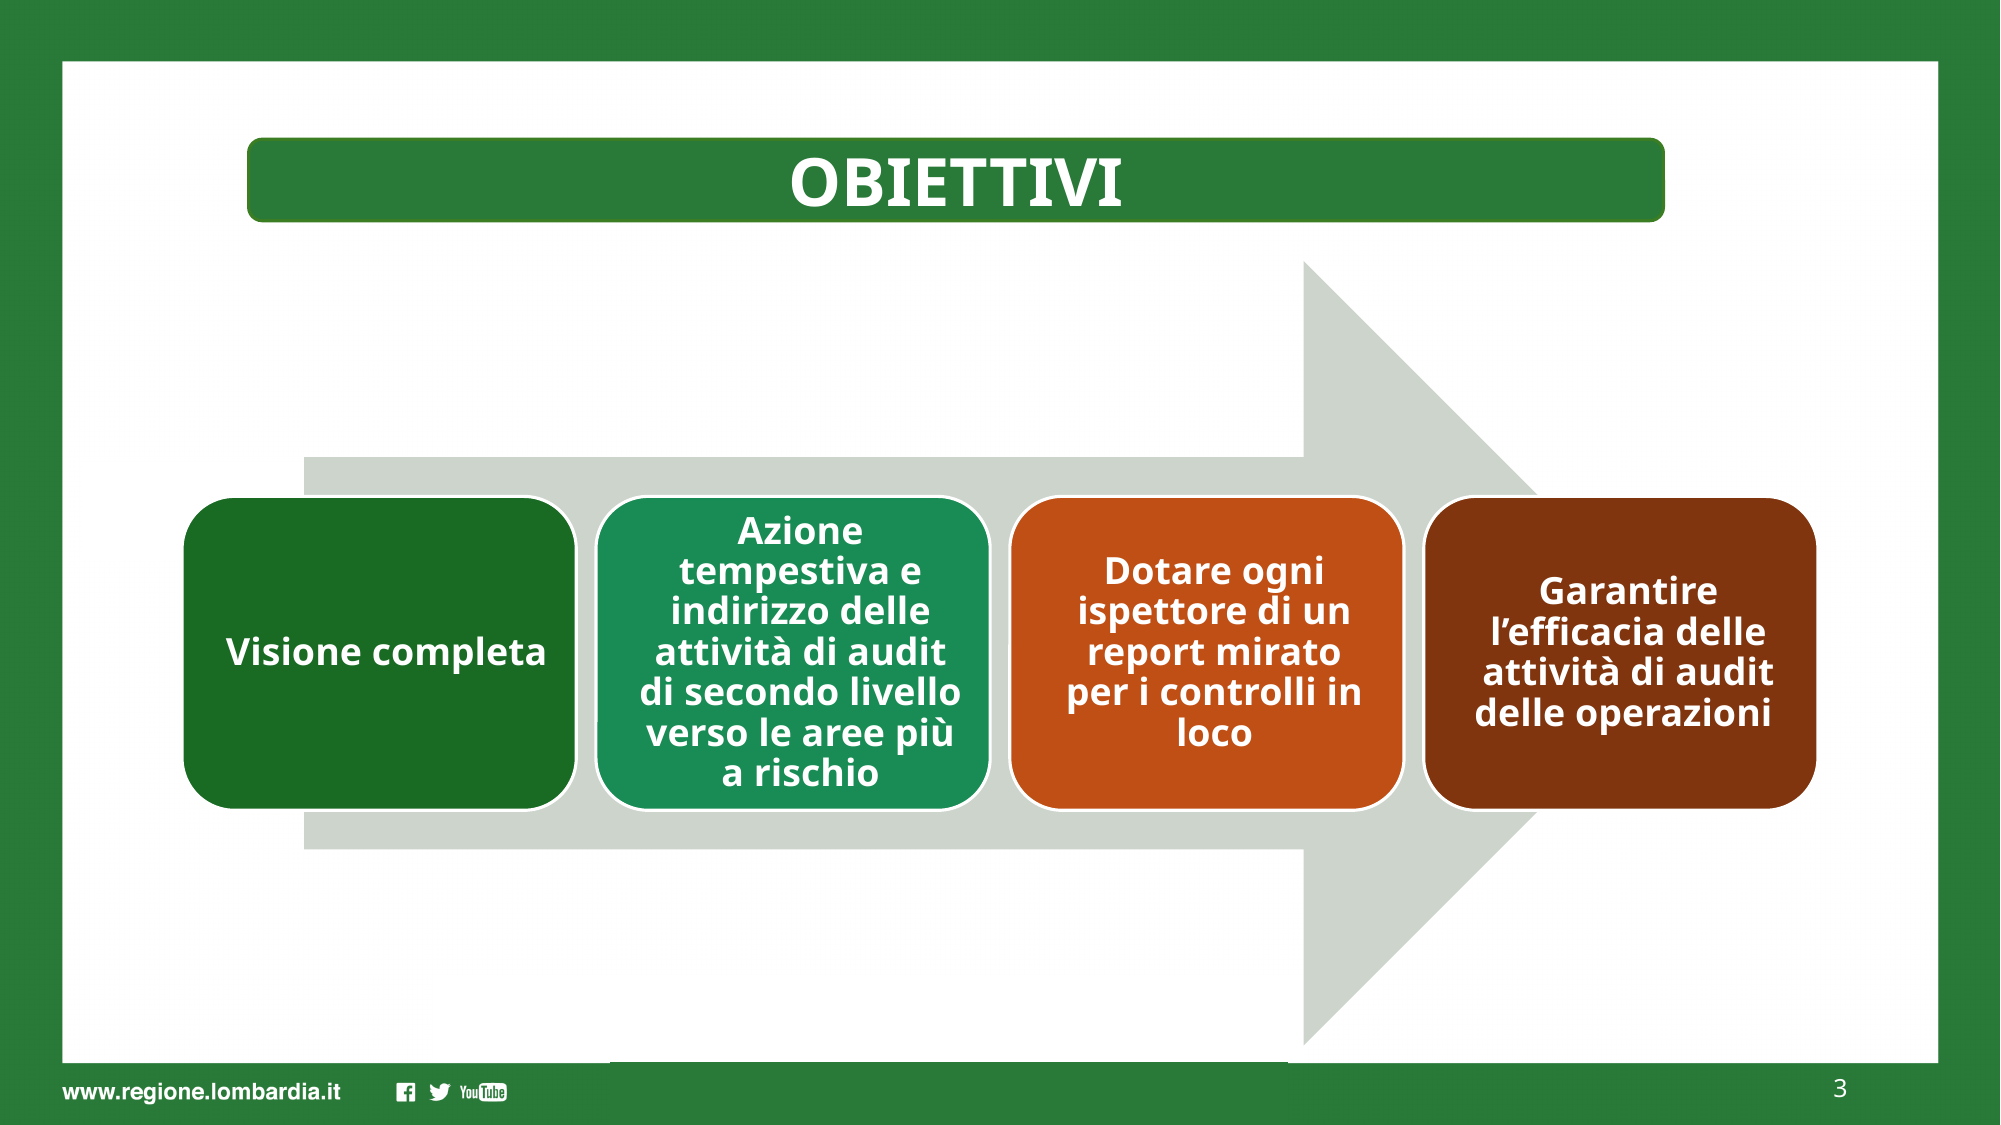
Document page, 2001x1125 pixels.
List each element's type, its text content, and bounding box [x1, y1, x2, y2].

slide_number 3 [1412, 1060, 1863, 1120]
text_box OBIETTIVI [247, 137, 1666, 223]
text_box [180, 260, 1820, 1047]
picture [0, 0, 2000, 1125]
